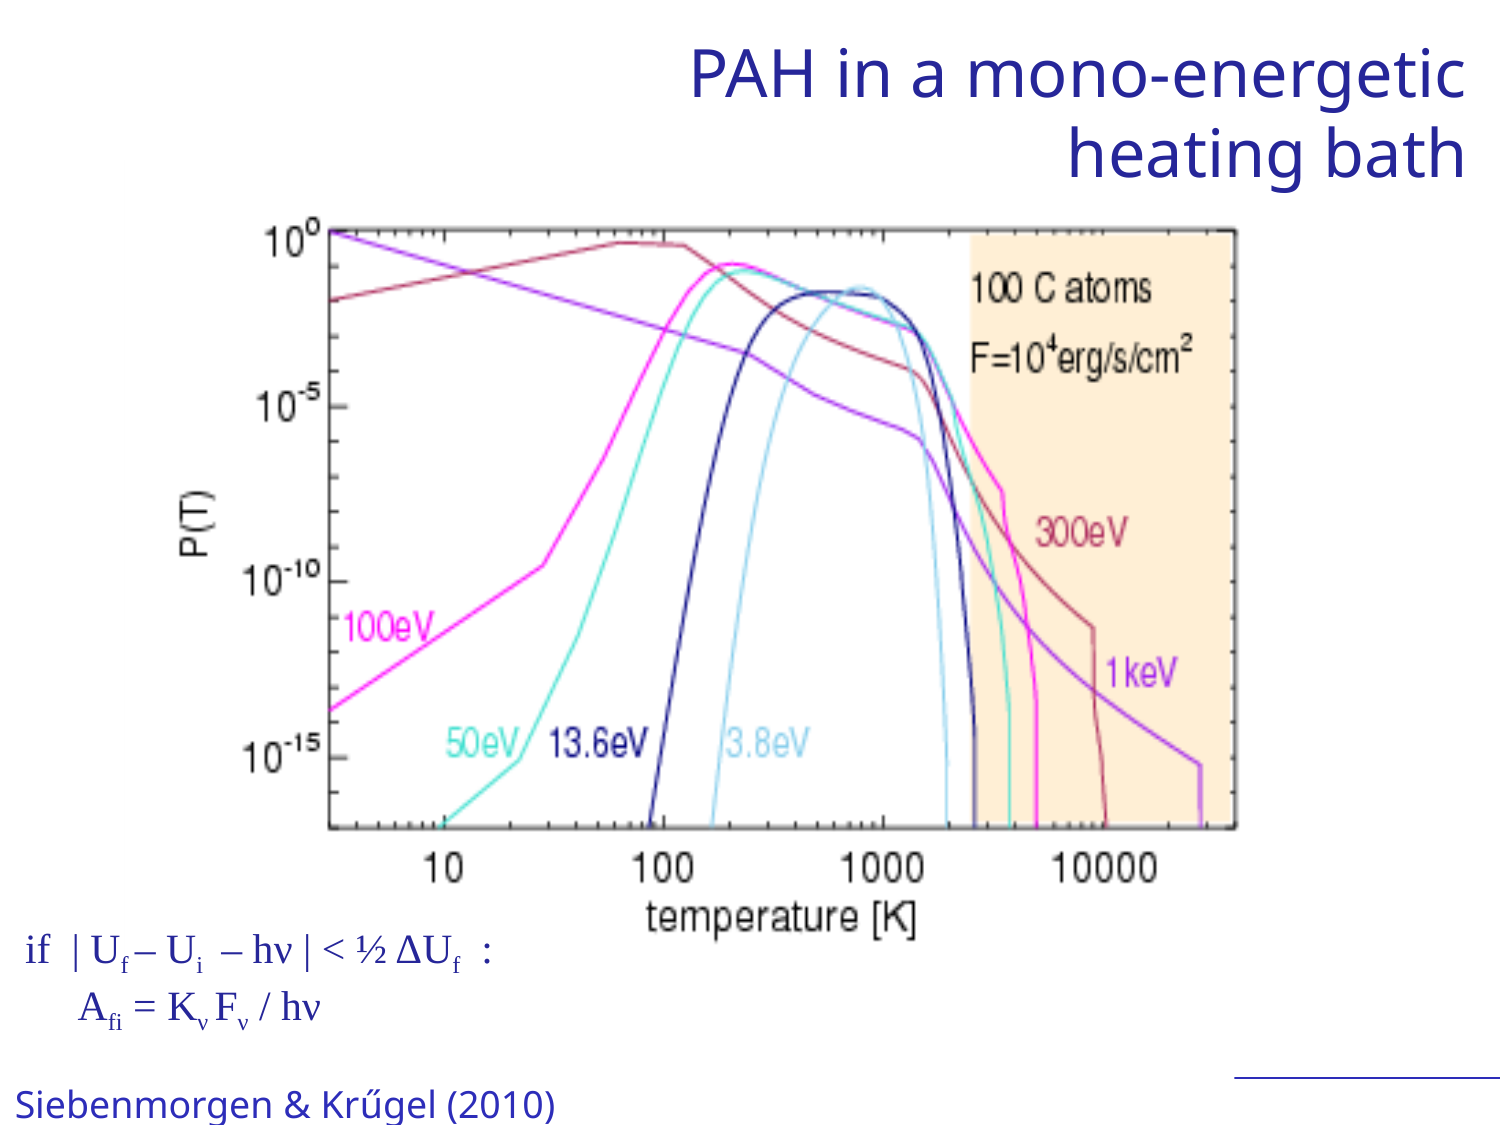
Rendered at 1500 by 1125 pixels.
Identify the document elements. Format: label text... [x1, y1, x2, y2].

text_box if | Uf – Ui – hν | < ½ ΔUf : Afi = Kν Fν / hν [0, 913, 633, 1044]
picture [123, 160, 1298, 975]
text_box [339, 30, 1468, 193]
text_box Siebenmorgen & Krűgel (2010) [0, 1058, 1235, 1125]
